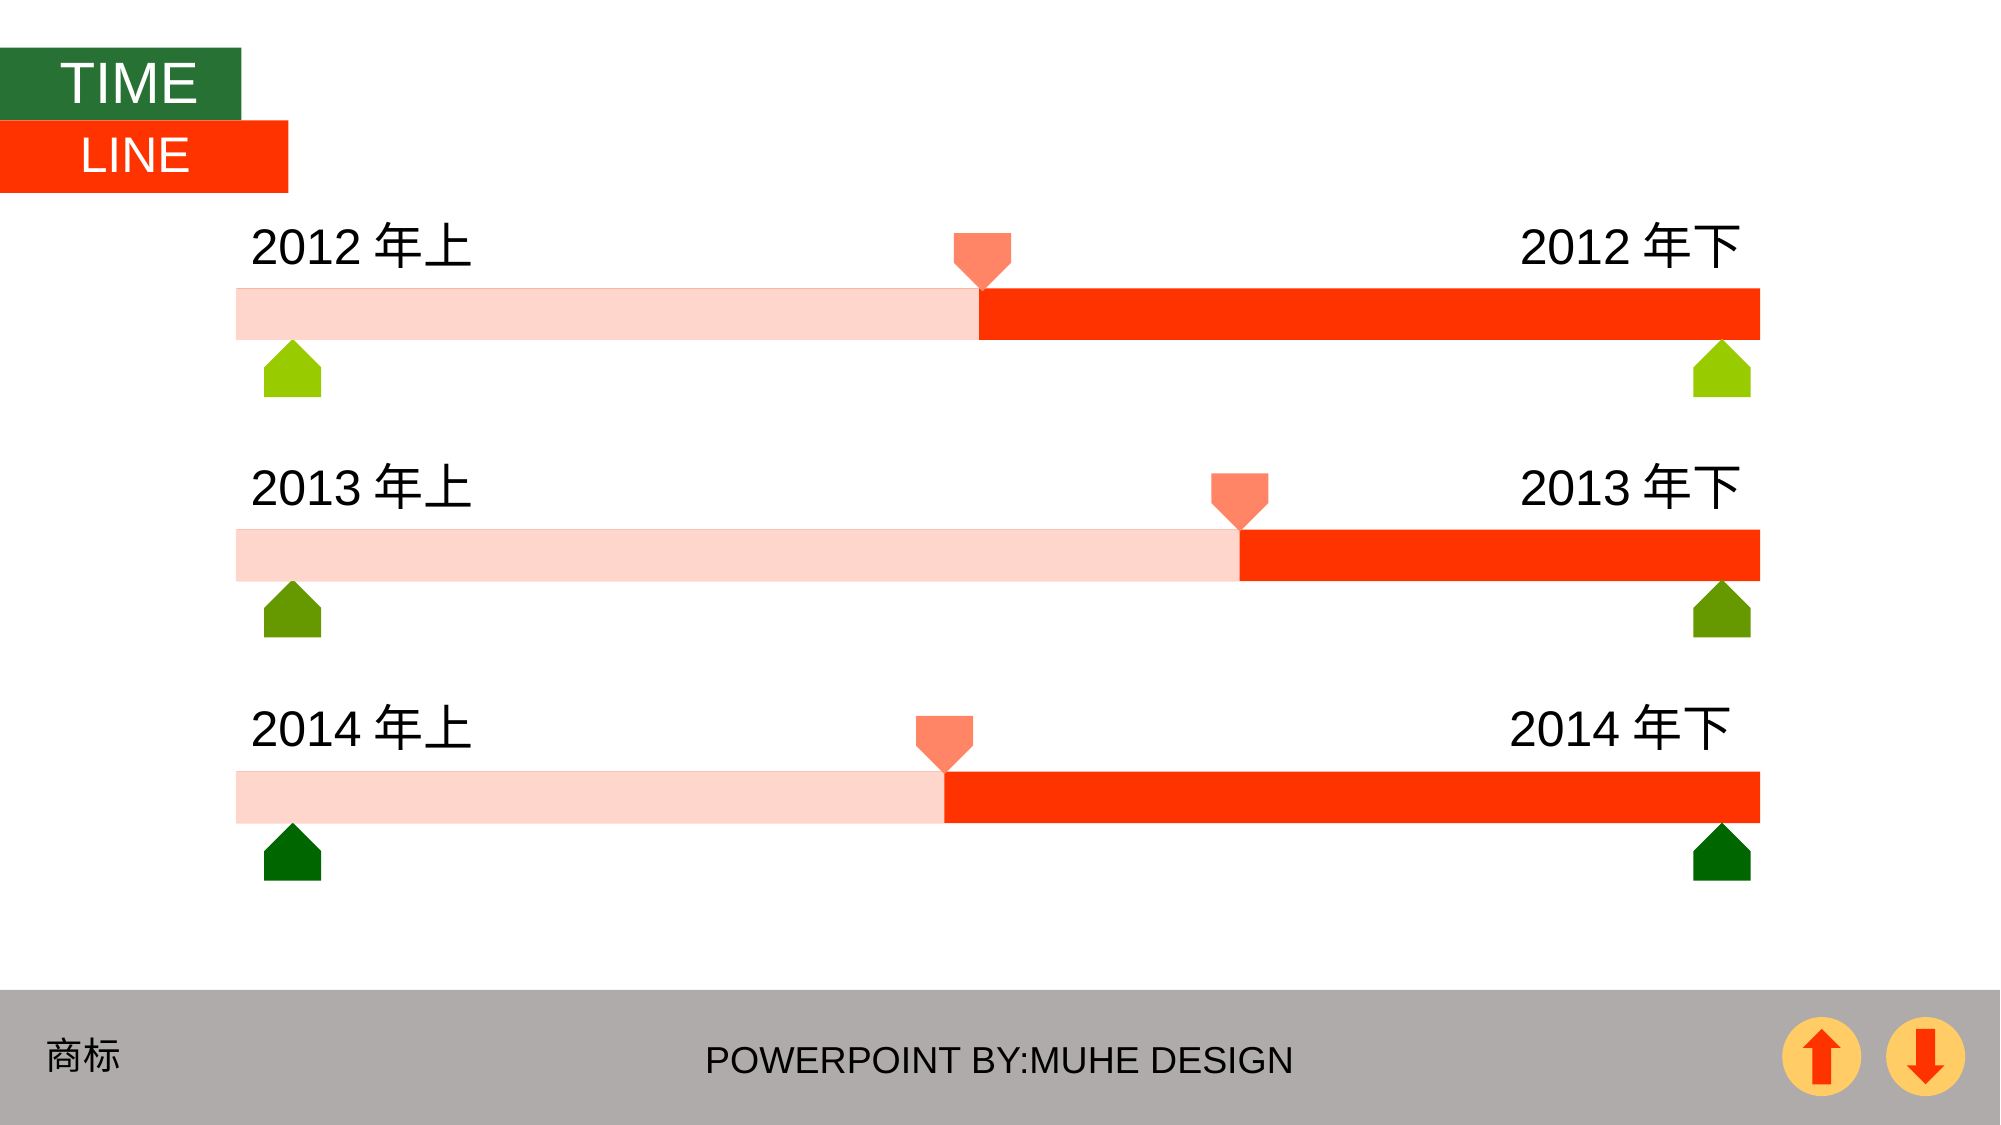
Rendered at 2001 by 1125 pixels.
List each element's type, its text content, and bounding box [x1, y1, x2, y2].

text_box [914, 714, 975, 776]
text_box 2013年下 [1505, 448, 1762, 523]
text_box [1692, 337, 1752, 399]
text_box [952, 232, 1013, 293]
text_box 2012年上 [235, 207, 492, 282]
text_box [1692, 821, 1752, 882]
text_box [1241, 529, 1761, 582]
text_box 2012年下 [1505, 207, 1762, 282]
text_box [263, 341, 323, 399]
text_box [263, 824, 323, 882]
text_box [980, 287, 1761, 341]
text_box [1210, 472, 1270, 533]
text_box [946, 771, 1761, 824]
text_box TIME [44, 37, 218, 123]
text_box [1692, 577, 1752, 639]
text_box [235, 771, 946, 824]
text_box [235, 287, 980, 341]
text_box [235, 529, 1241, 582]
text_box 2013年上 [235, 448, 492, 523]
text_box LINE [65, 114, 212, 190]
text_box 2014年下 [1494, 689, 1751, 765]
text_box 2014年上 [235, 689, 492, 765]
text_box [263, 582, 323, 639]
